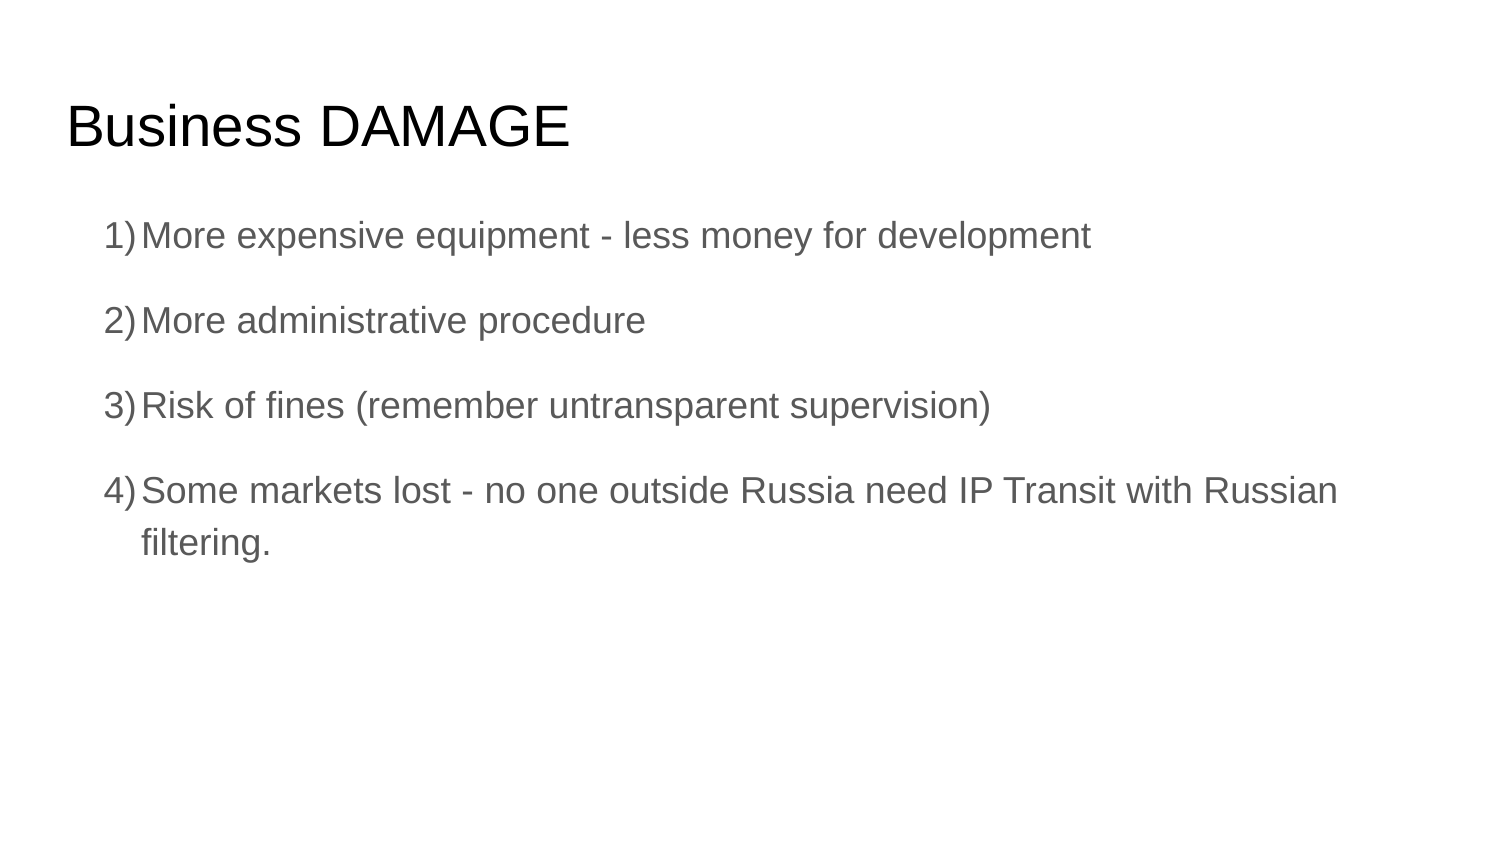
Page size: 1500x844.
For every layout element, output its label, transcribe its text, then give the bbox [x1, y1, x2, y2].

list More expensive equipment - less money for development More administrative procedure Risk of fines (remember untransparent supervision) Some markets lost - no one outside Russia need IP Transit with Russian filtering. [51, 189, 1449, 750]
title Business DAMAGE [51, 72, 1449, 167]
